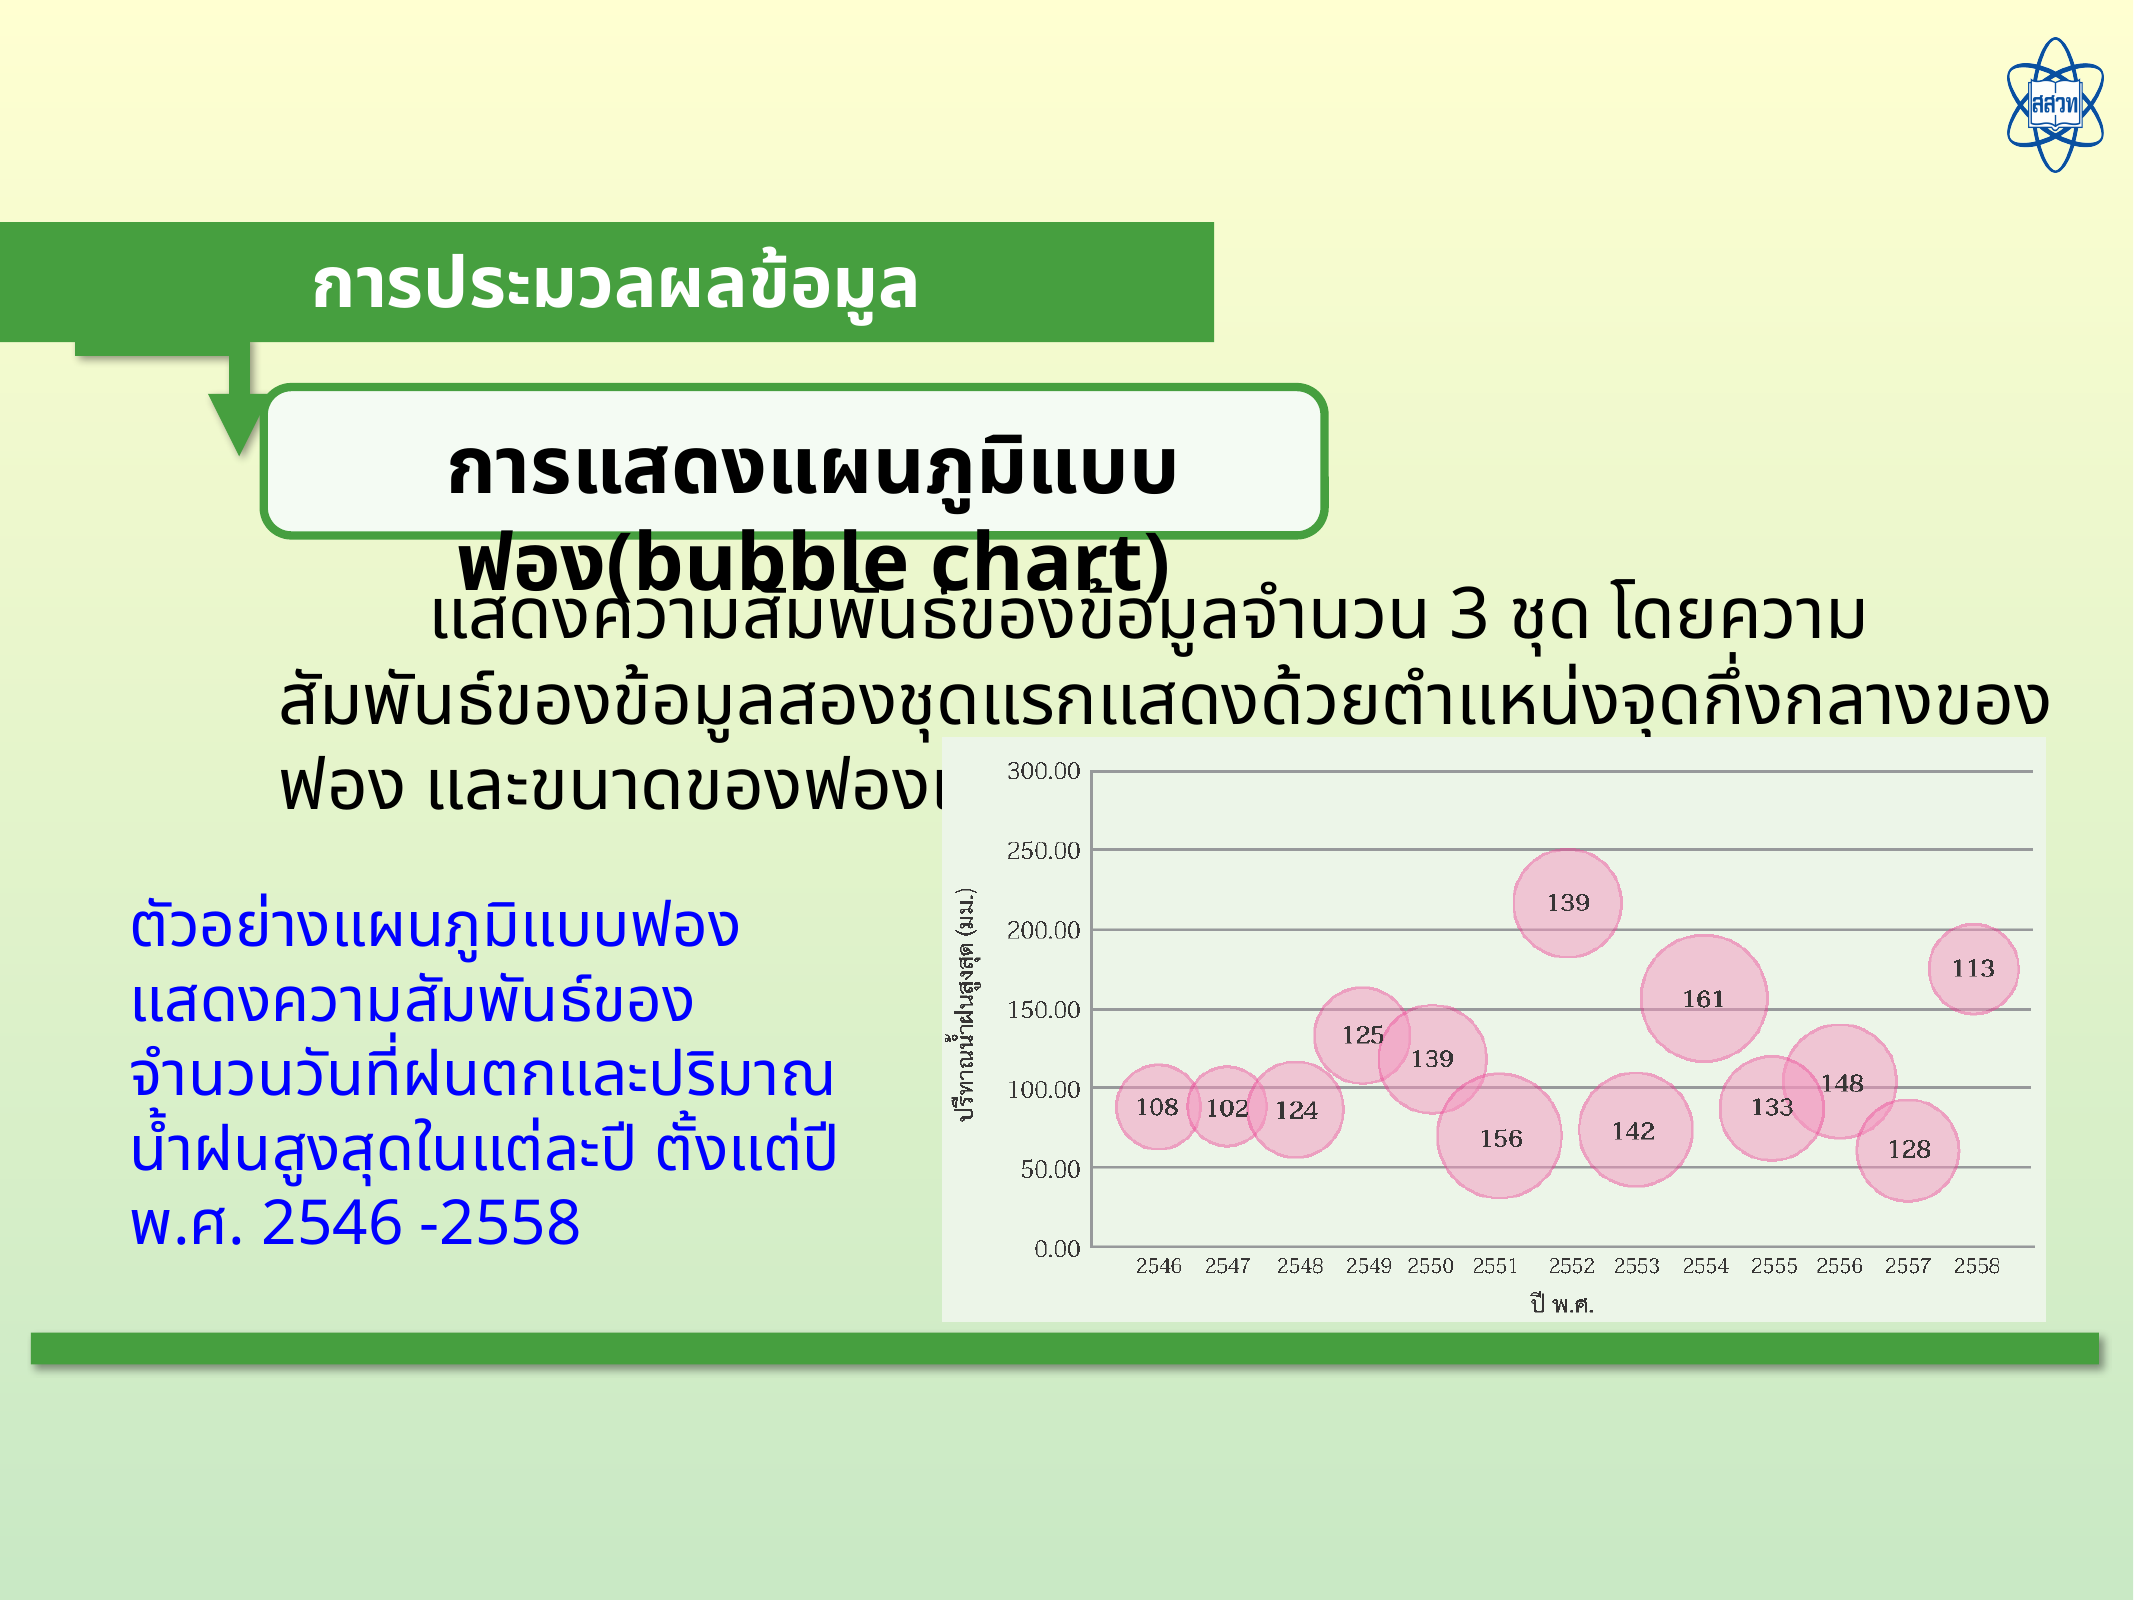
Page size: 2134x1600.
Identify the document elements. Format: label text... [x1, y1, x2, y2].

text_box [263, 386, 1357, 616]
text_box [30, 1331, 2100, 1365]
picture [2007, 37, 2104, 173]
text_box แสดงความสัมพันธ์ของข้อมูลจำนวน 3 ชุด โดยความสัมพันธ์ของข้อมูลสองชุดแรกแสดงด้วยตำแหน่งจุดกึ่งกลางของฟอง และขนาดของฟองแสดงปริมาณของข้อมูลชุดที่สาม [263, 560, 2099, 832]
text_box ตัวอย่างแผนภูมิแบบฟองแสดงความสัมพันธ์ของจำนวนวันที่ฝนตกและปริมาณน้ำฝนสูงสุดในแต่ละปี ตั้งแต่ปี พ.ศ. 2546 -2558 [115, 876, 865, 1265]
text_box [0, 222, 1215, 343]
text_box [50, 343, 274, 422]
picture [942, 737, 2046, 1322]
